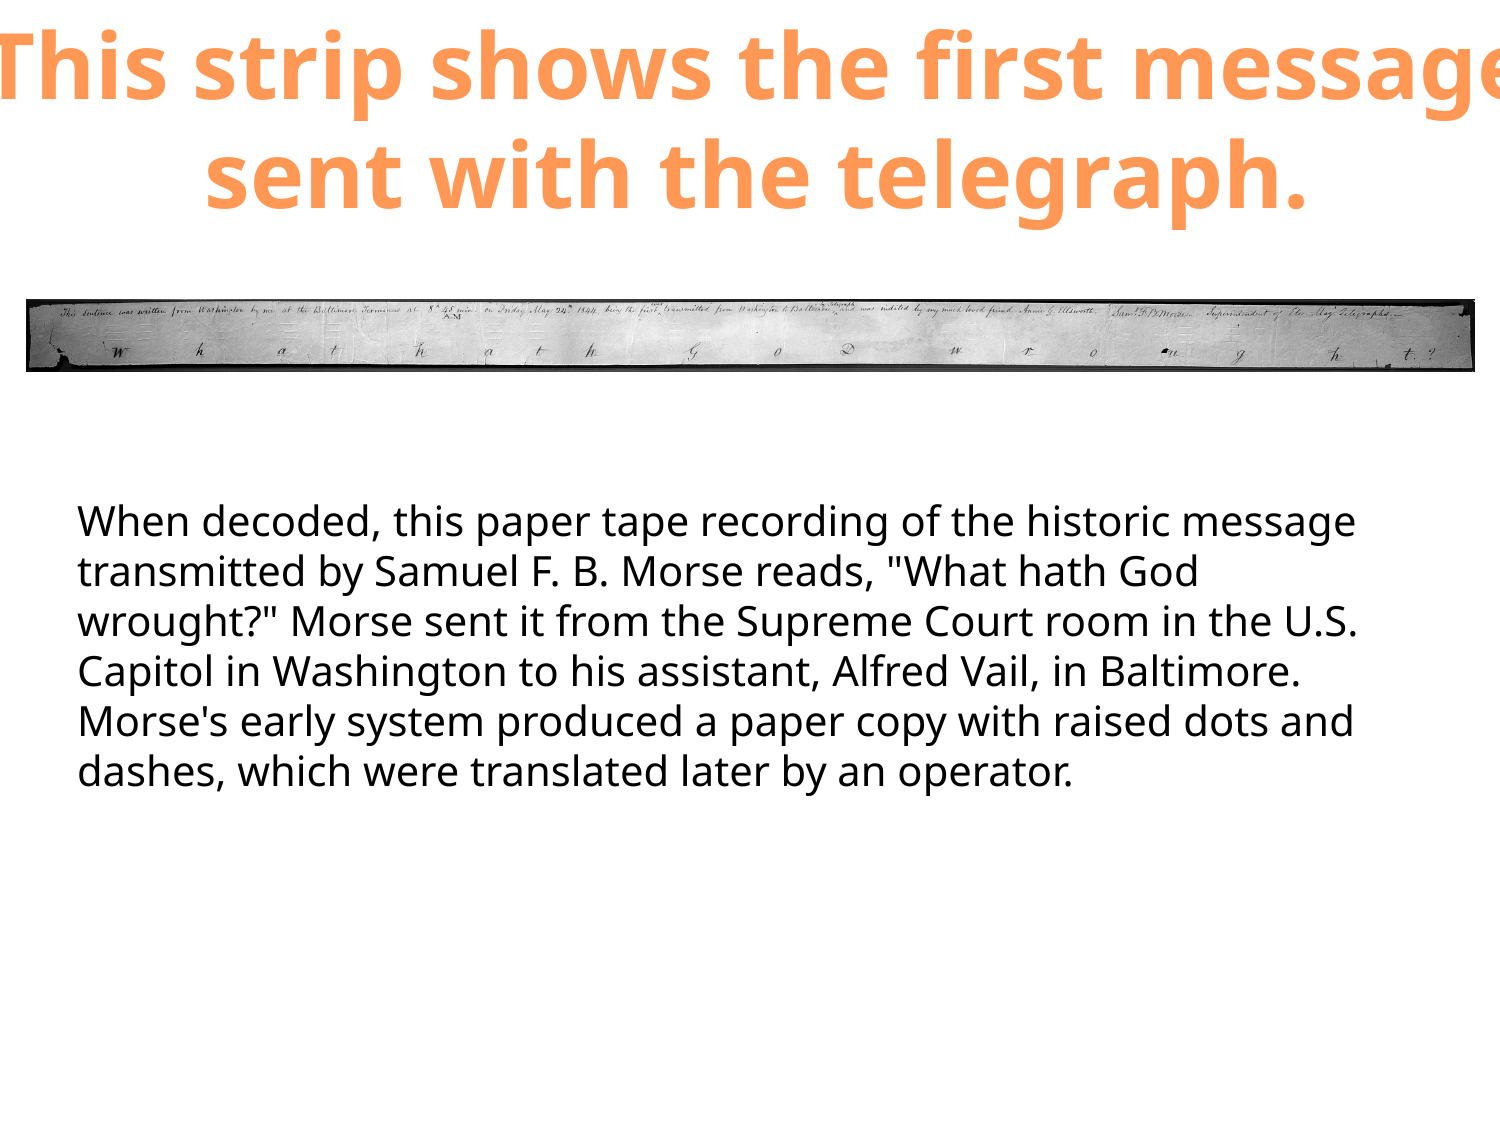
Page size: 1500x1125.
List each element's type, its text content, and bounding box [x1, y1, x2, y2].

text_box When decoded, this paper tape recording of the historic message transmitted by Samuel F. B. Morse reads, "What hath God wrought?" Morse sent it from the Supreme Court room in the U.S. Capitol in Washington to his assistant, Alfred Vail, in Baltimore. Morse's early system produced a paper copy with raised dots and dashes, which were translated later by an operator. [62, 487, 1425, 853]
text_box This strip shows the first message sent with the telegraph. [0, 0, 1500, 235]
picture [25, 299, 1476, 372]
